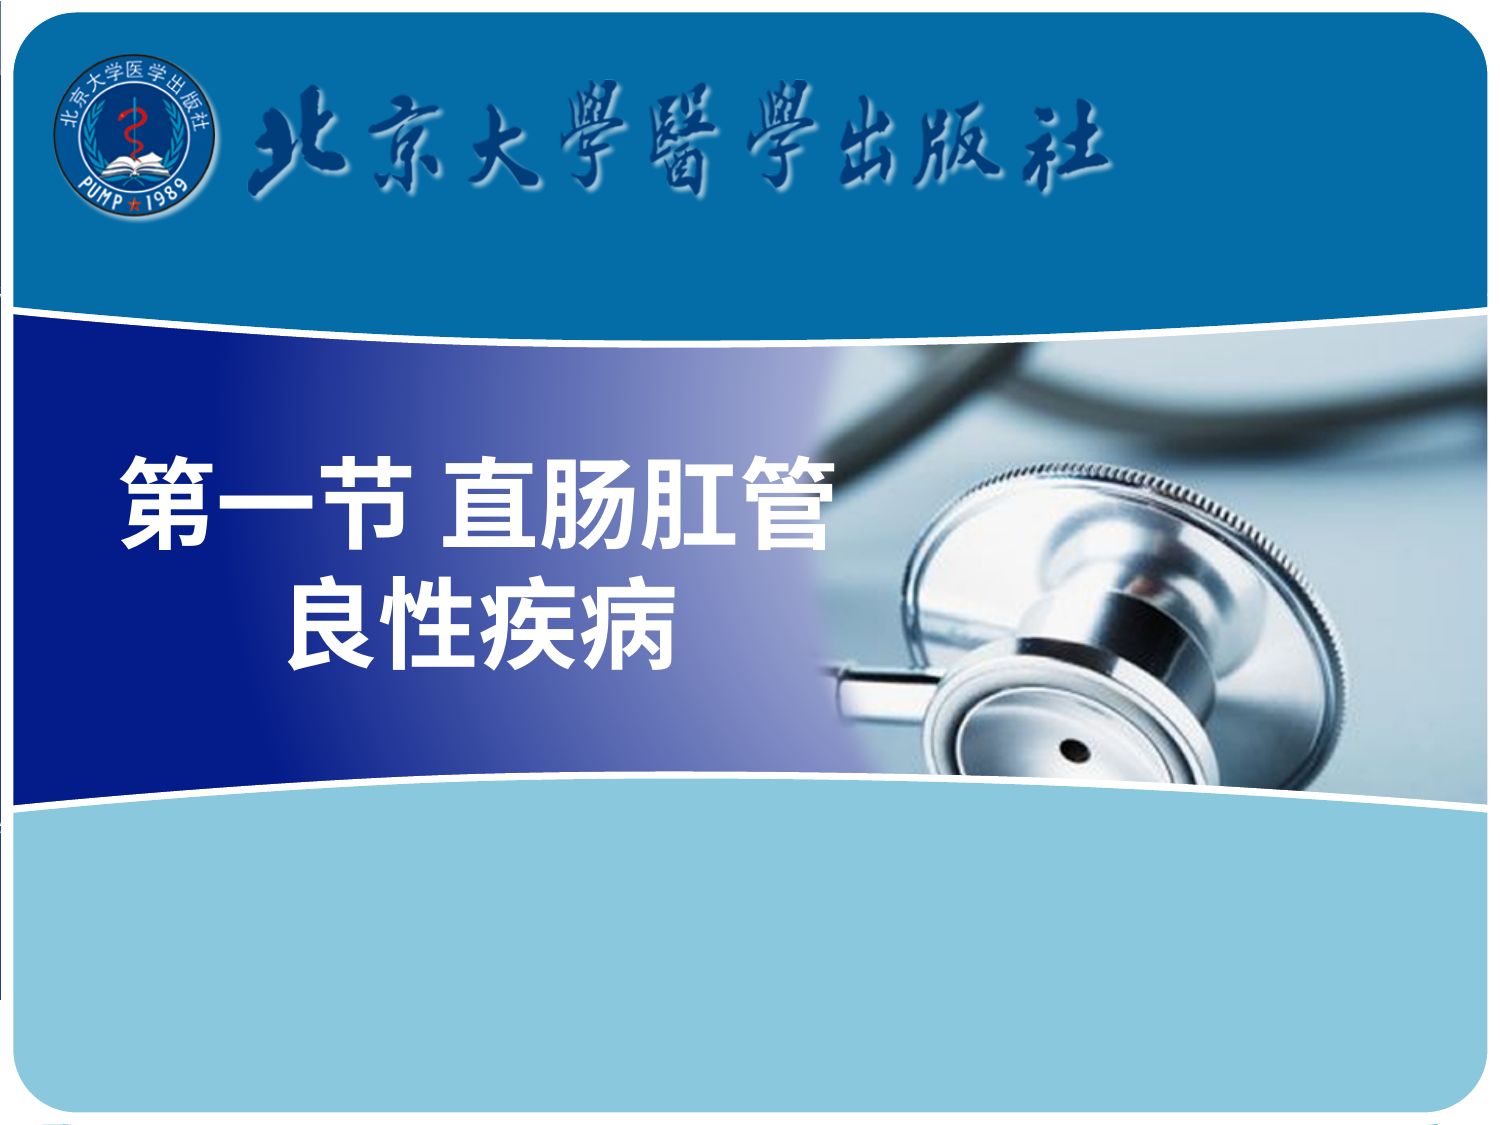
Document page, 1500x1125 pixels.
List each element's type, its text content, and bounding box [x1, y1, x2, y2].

title 第一节 直肠肛管良性疾病 [52, 373, 904, 749]
picture [14, 315, 1487, 805]
picture [53, 54, 1117, 225]
